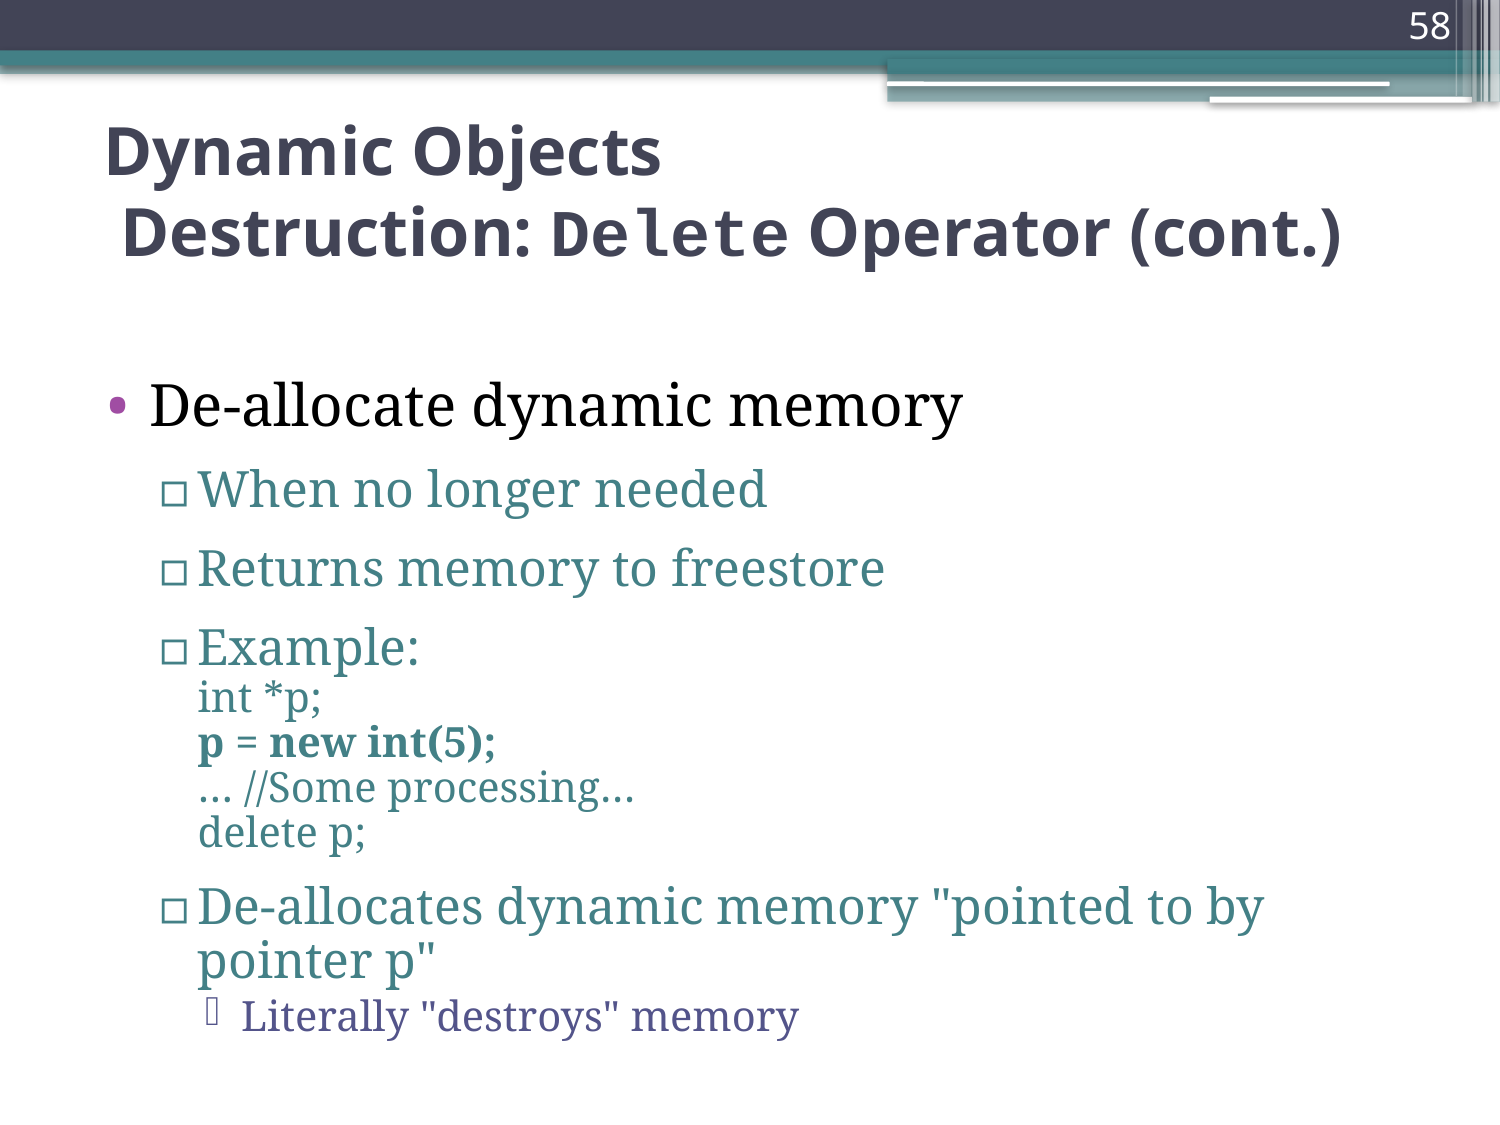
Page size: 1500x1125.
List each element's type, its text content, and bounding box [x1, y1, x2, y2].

slide_number 58 [1341, 0, 1466, 61]
list De-allocate dynamic memory When no longer needed Returns memory to freestore Example: int *p; p = new int(5); … //Some processing… delete p; De-allocates dynamic memory "pointed to by pointer p" Literally "destroys" memory [75, 368, 1425, 1079]
title Dynamic Objects Destruction: Delete Operator (cont.) [88, 101, 1439, 277]
